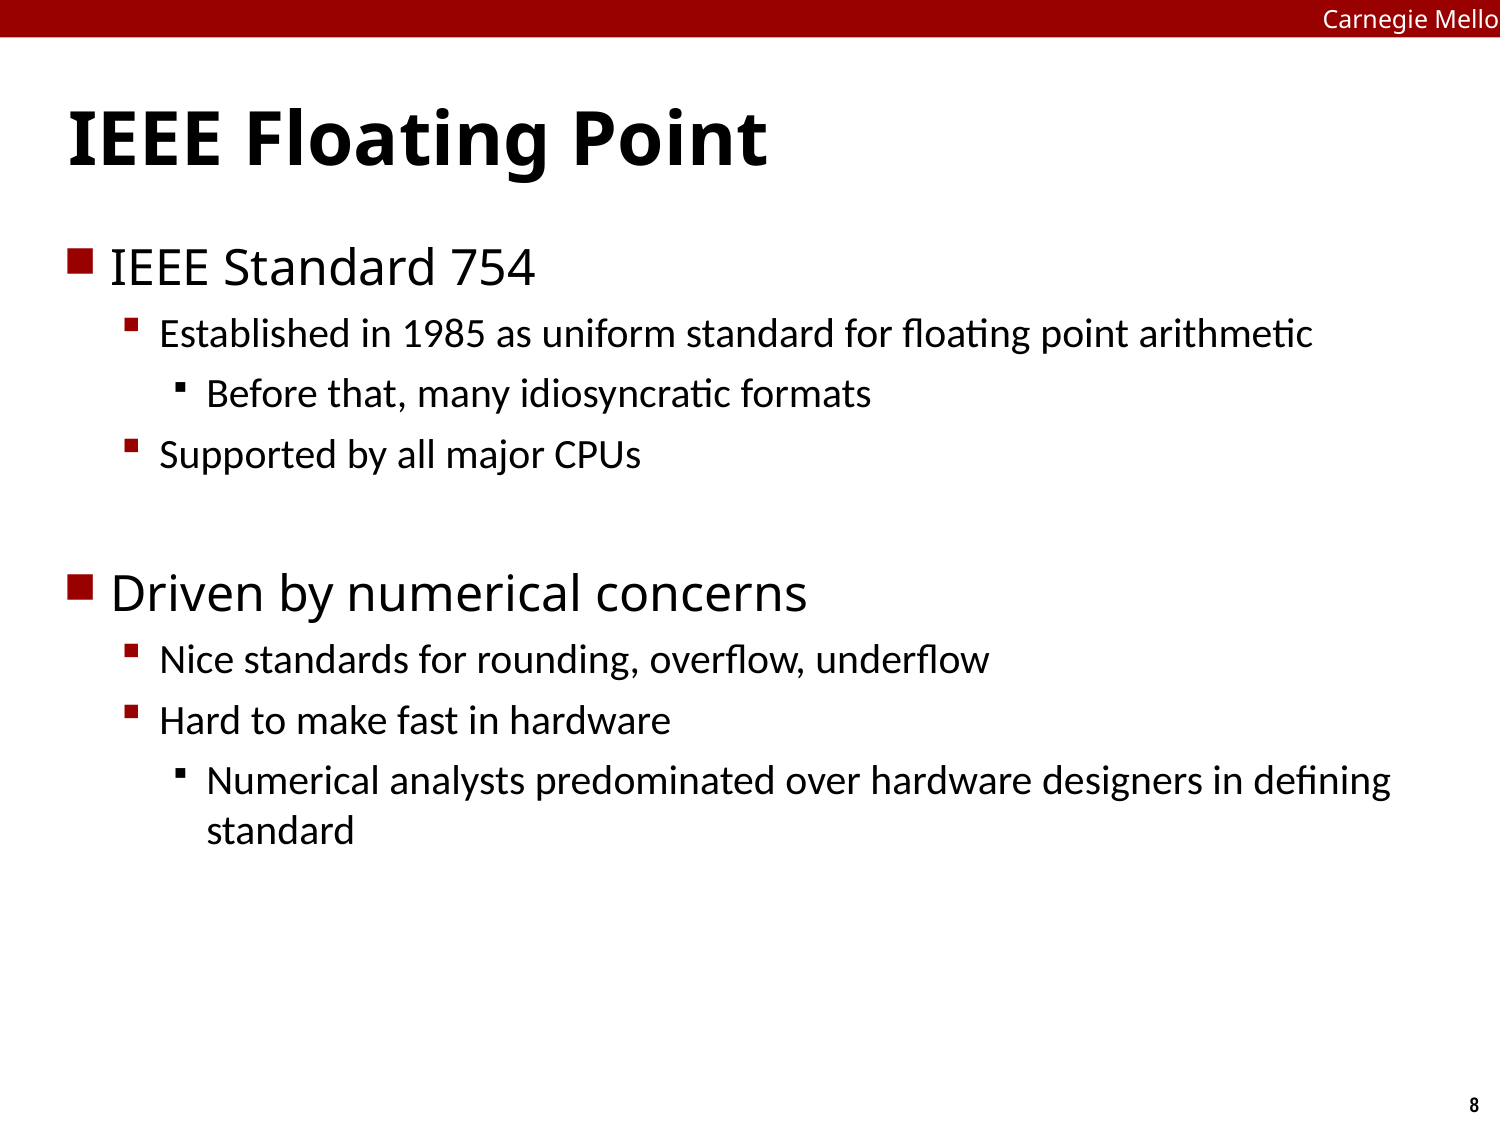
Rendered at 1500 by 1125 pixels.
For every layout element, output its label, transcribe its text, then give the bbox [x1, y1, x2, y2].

list IEEE Standard 754 Established in 1985 as uniform standard for floating point arithmetic Before that, many idiosyncratic formats Supported by all major CPUs Driven by numerical concerns Nice standards for rounding, overflow, underflow Hard to make fast in hardware Numerical analysts predominated over hardware designers in defining standard [62, 228, 1438, 1122]
text_box Carnegie Mellon [1322, 3, 1500, 33]
text_box [0, 0, 1500, 38]
title IEEE Floating Point [62, 41, 1438, 228]
